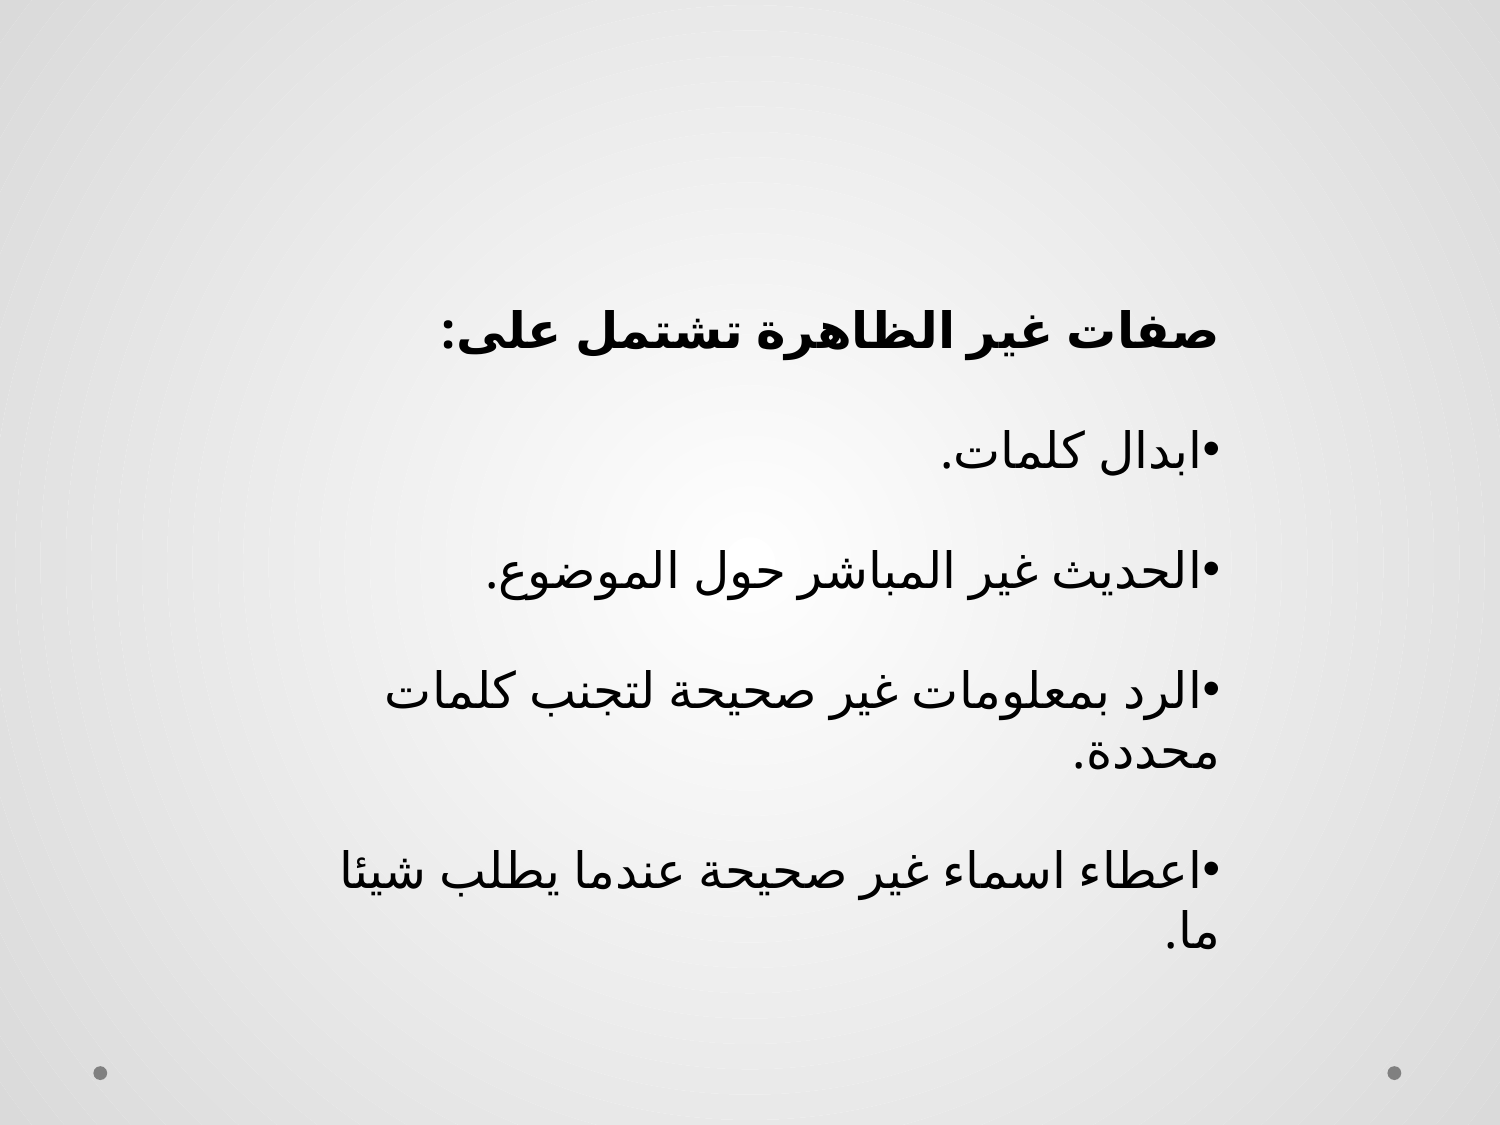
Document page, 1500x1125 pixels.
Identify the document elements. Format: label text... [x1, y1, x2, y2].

text_box صفات غير الظاهرة تشتمل على: ابدال كلمات. الحديث غير المباشر حول الموضوع. الرد بمعلومات غير صحيحة لتجنب كلمات محددة. اعطاء اسماء غير صحيحة عندما يطلب شيئا ما. [299, 290, 1235, 1026]
